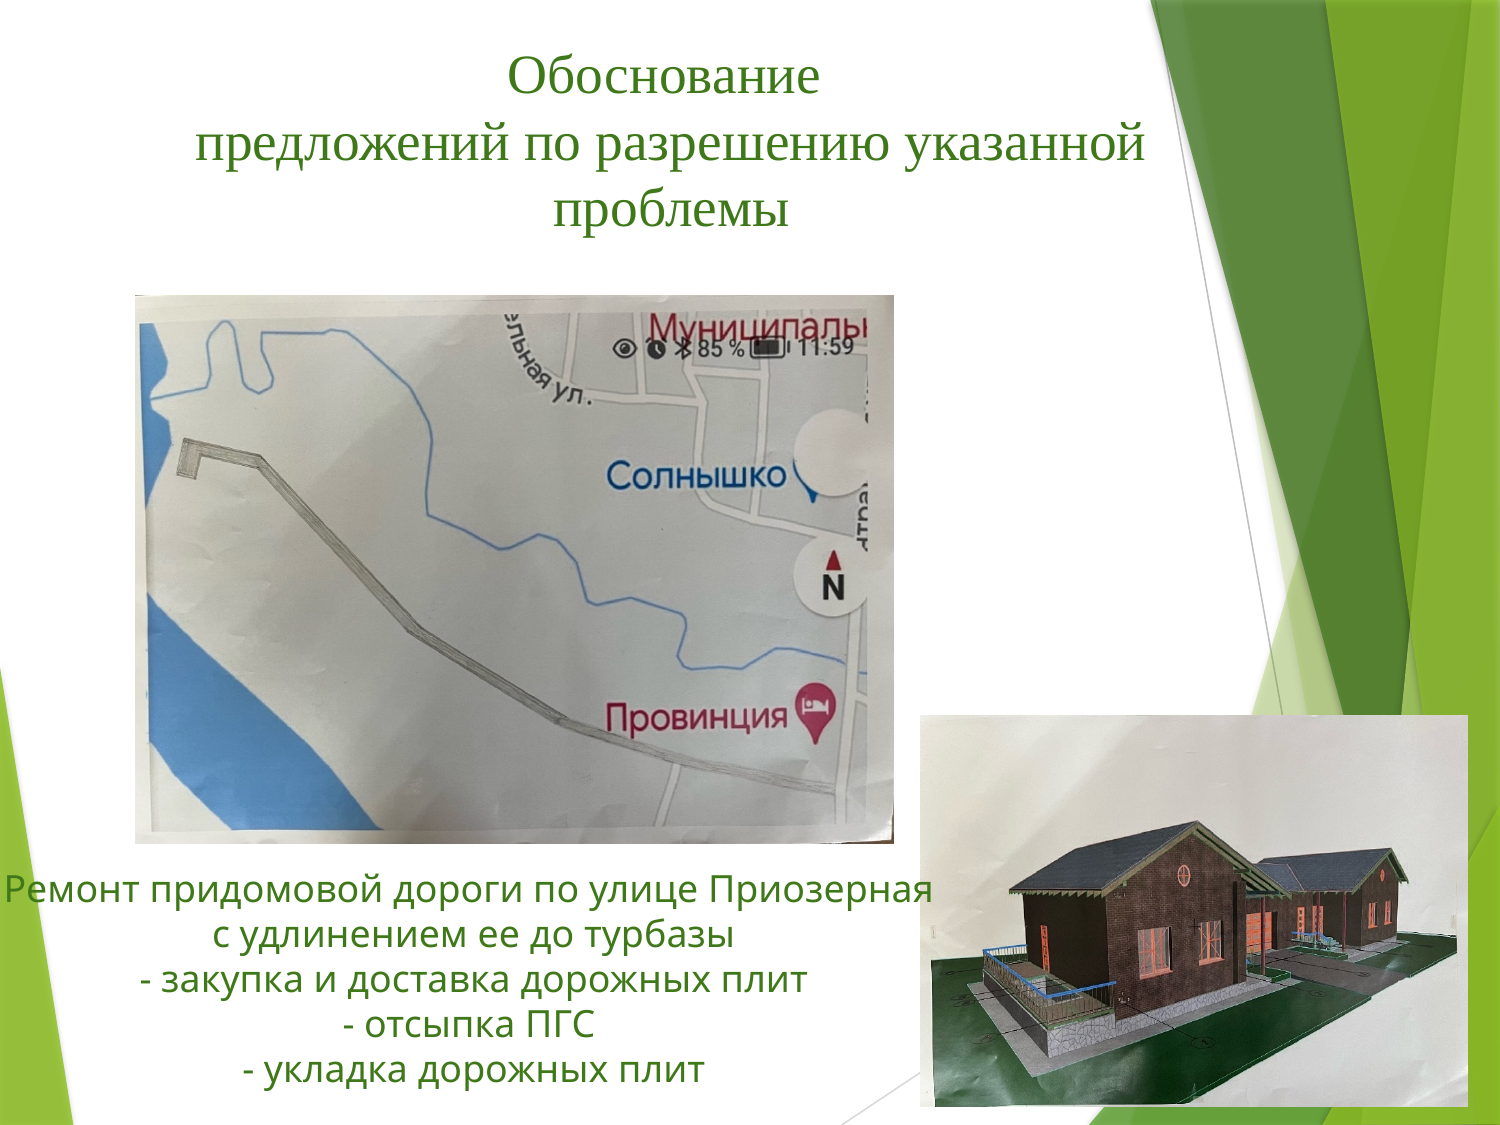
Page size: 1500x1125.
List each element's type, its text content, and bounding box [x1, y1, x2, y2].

picture [919, 715, 1468, 1107]
text_box Ремонт придомовой дороги по улице Приозерная с удлинением ее до турбазы - закупка и доставка дорожных плит - отсыпка ПГС - укладка дорожных плит [0, 857, 966, 1125]
picture [135, 294, 894, 844]
title Обоснование предложений по разрешению указанной проблемы [98, 30, 1245, 248]
